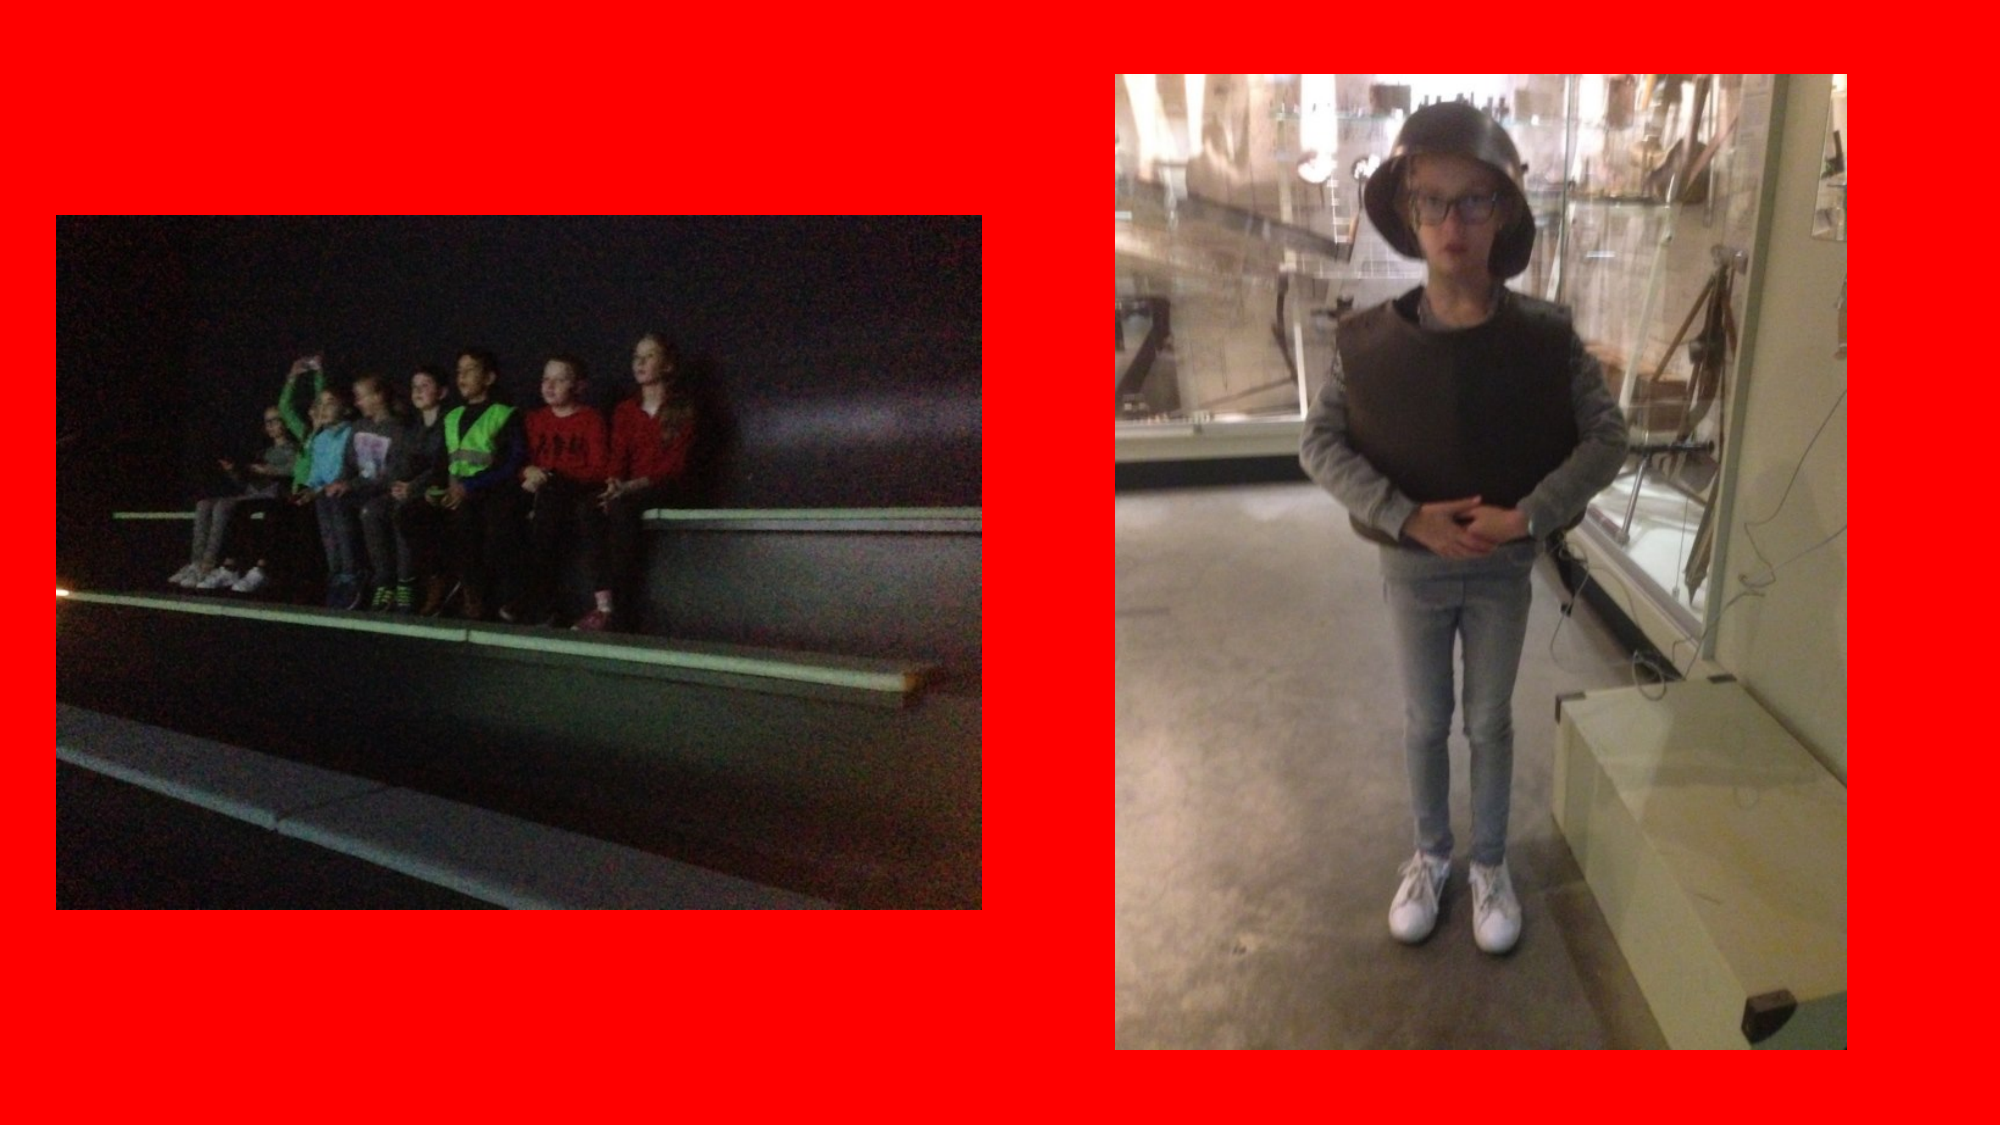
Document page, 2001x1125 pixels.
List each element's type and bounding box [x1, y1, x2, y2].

picture [56, 215, 982, 910]
picture [1115, 74, 1847, 1050]
